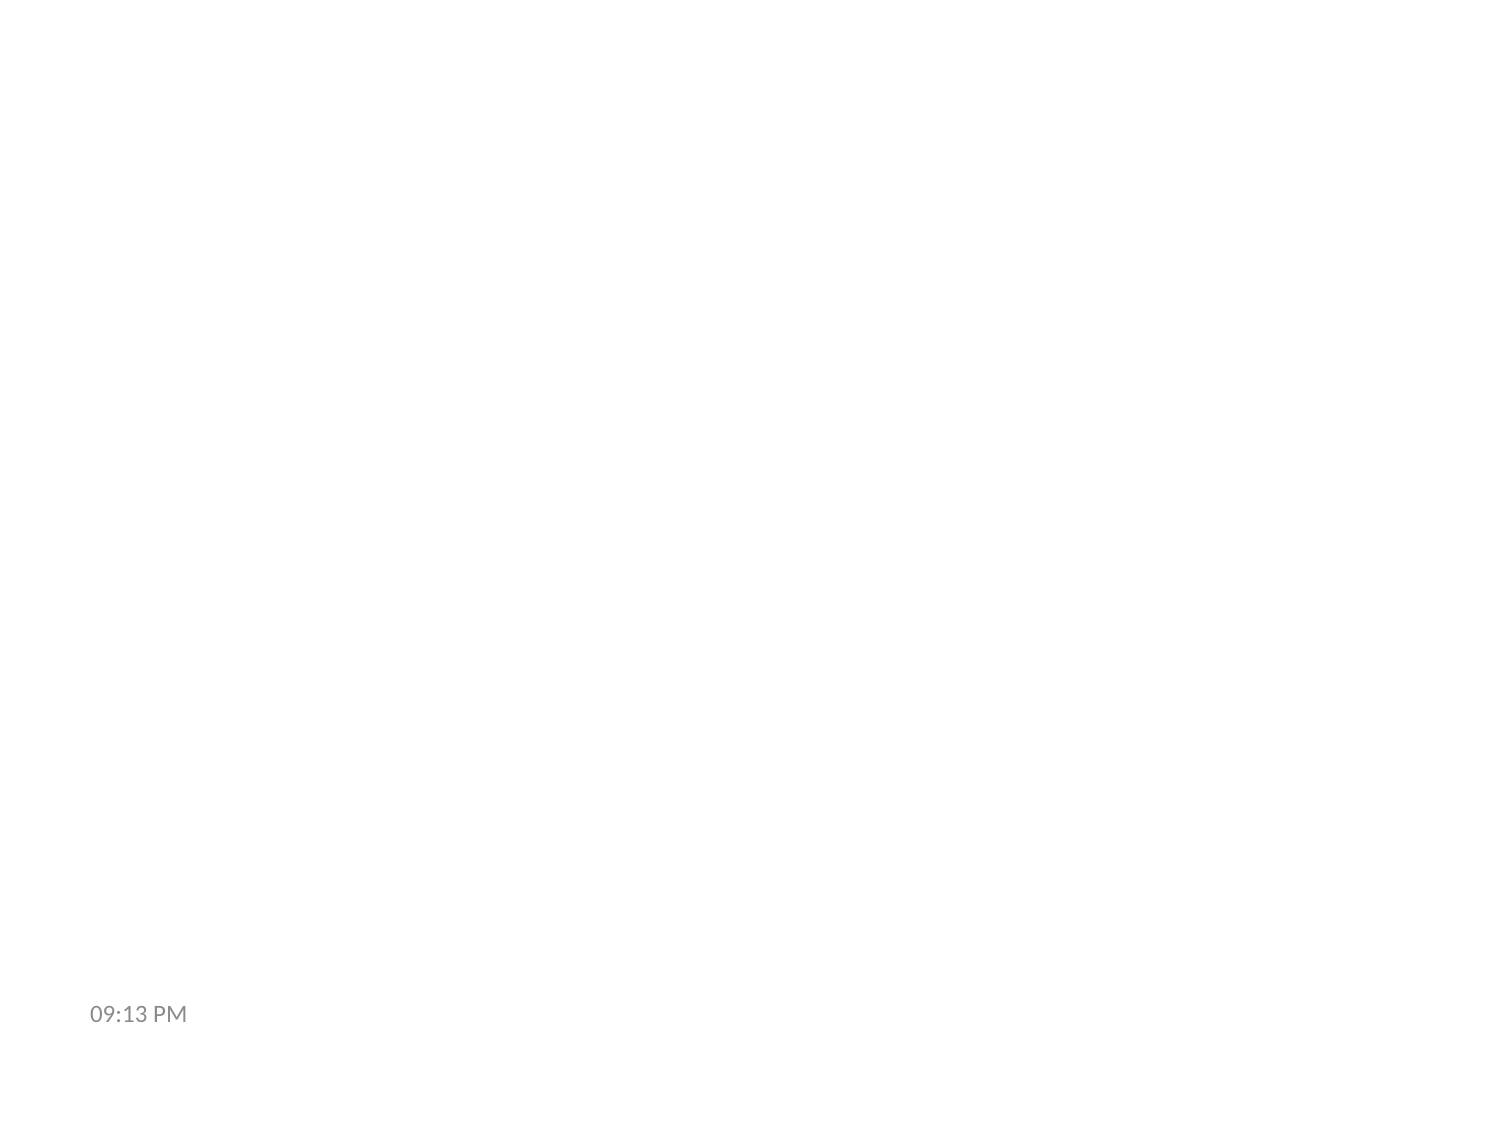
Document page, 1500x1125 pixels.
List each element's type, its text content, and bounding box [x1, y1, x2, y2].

text_box 3:35 PM [75, 982, 425, 1043]
